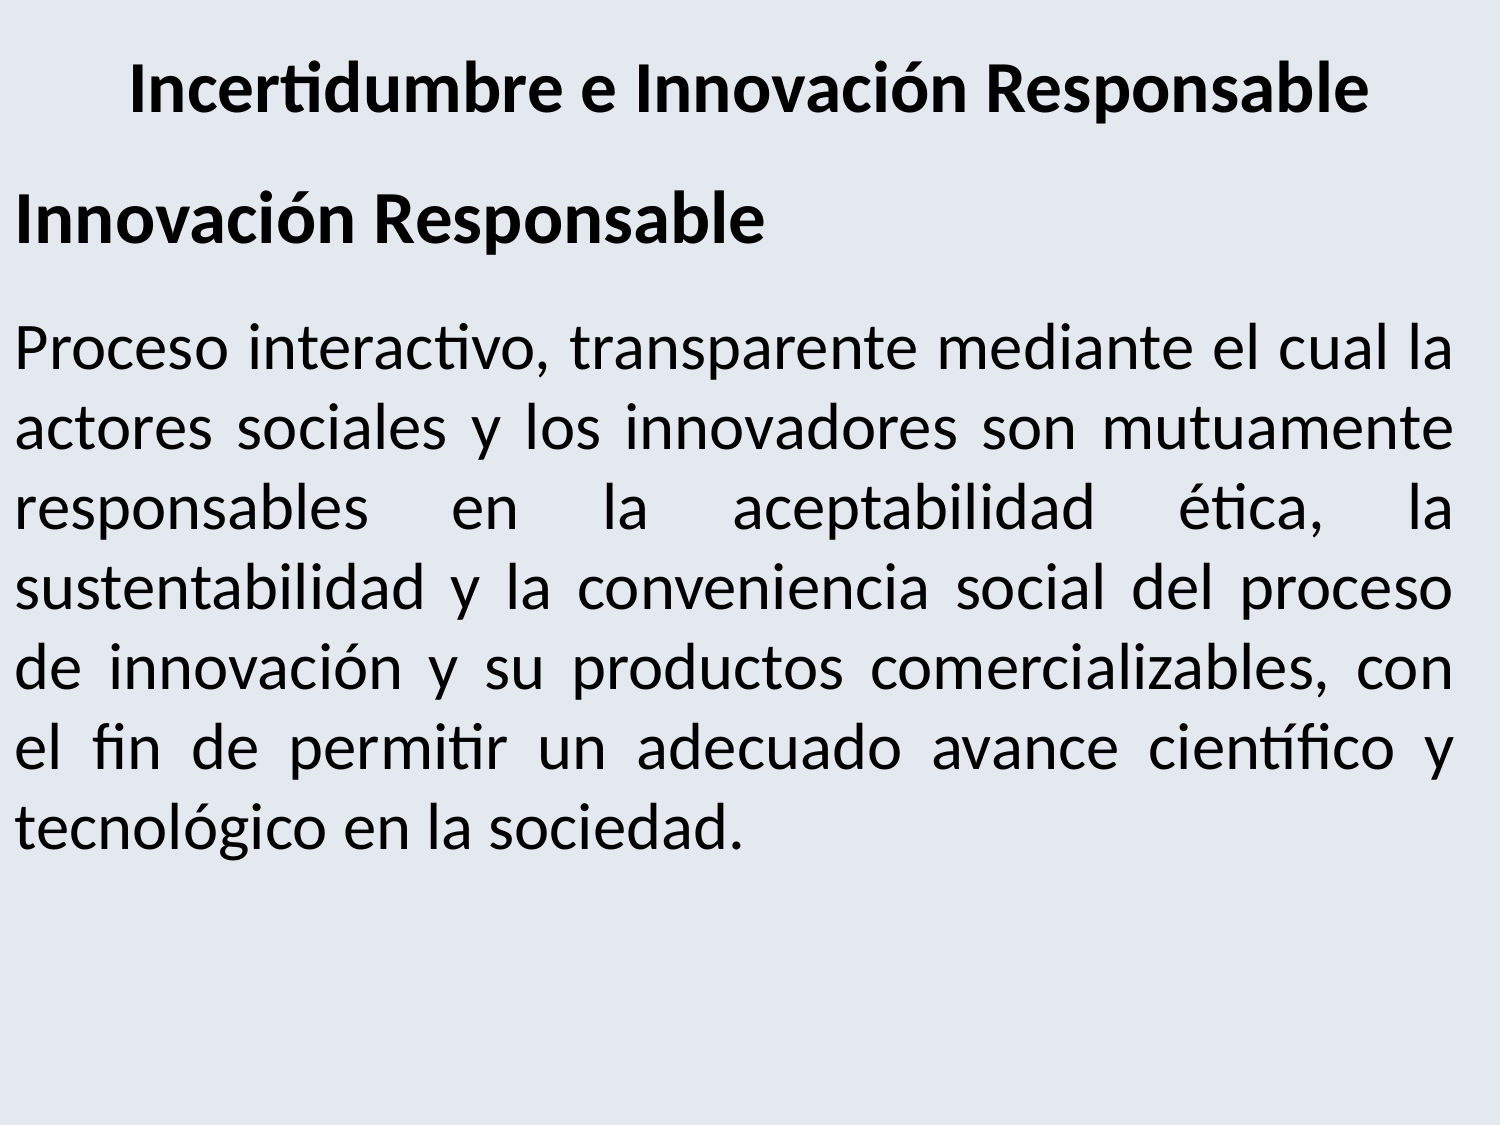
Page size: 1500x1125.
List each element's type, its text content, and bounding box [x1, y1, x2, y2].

title Incertidumbre e Innovación Responsable [0, 4, 1500, 161]
text_box Innovación Responsable Proceso interactivo, transparente mediante el cual la actores sociales y los innovadores son mutuamente responsables en la aceptabilidad ética, la sustentabilidad y la conveniencia social del proceso de innovación y su productos comercializables, con el fin de permitir un adecuado avance científico y tecnológico en la sociedad. [0, 160, 1471, 1006]
